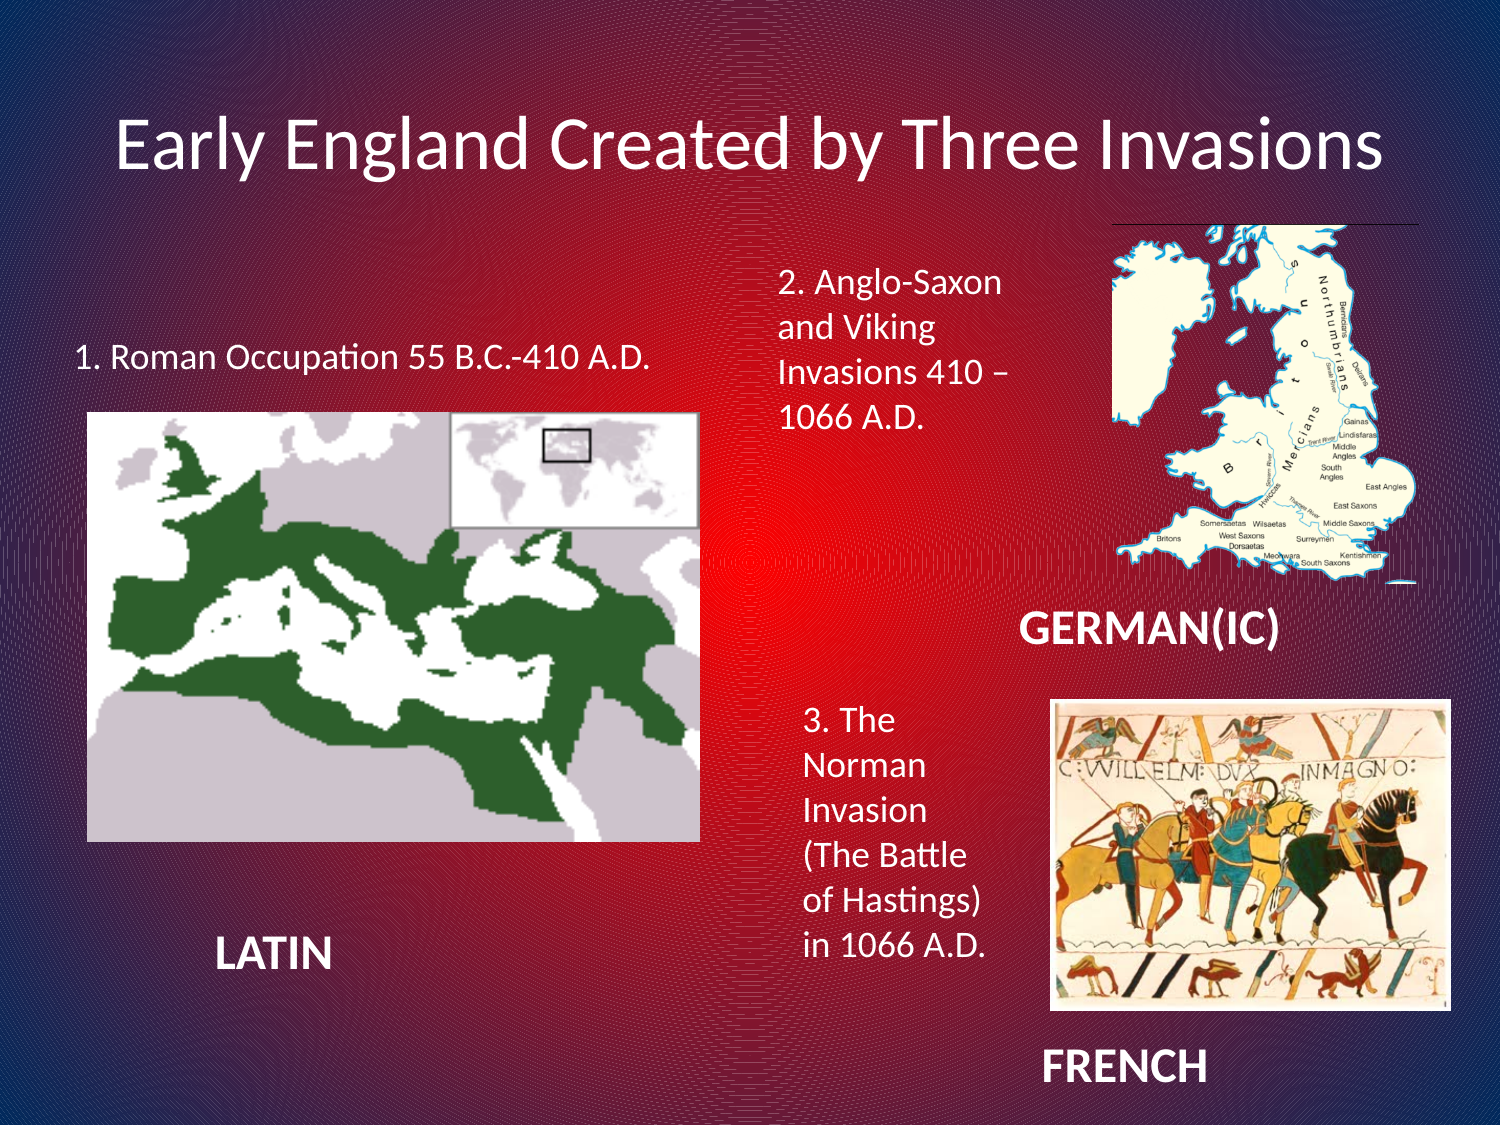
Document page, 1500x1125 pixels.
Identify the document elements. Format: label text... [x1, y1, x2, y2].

title Early England Created by Three Invasions [75, 45, 1425, 233]
text_box 3. The Norman Invasion (The Battle of Hastings) in 1066 A.D. [787, 687, 1013, 973]
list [1111, 224, 1420, 584]
text_box FRENCH [875, 1024, 1375, 1100]
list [1049, 699, 1451, 1011]
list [86, 411, 701, 842]
text_box GERMAN(IC) [912, 587, 1388, 663]
text_box 2. Anglo-Saxon and Viking Invasions 410 – 1066 A.D. [762, 249, 1063, 445]
text_box LATIN [200, 912, 600, 988]
text_box 1. Roman Occupation 55 B.C.-410 A.D. [37, 324, 688, 385]
